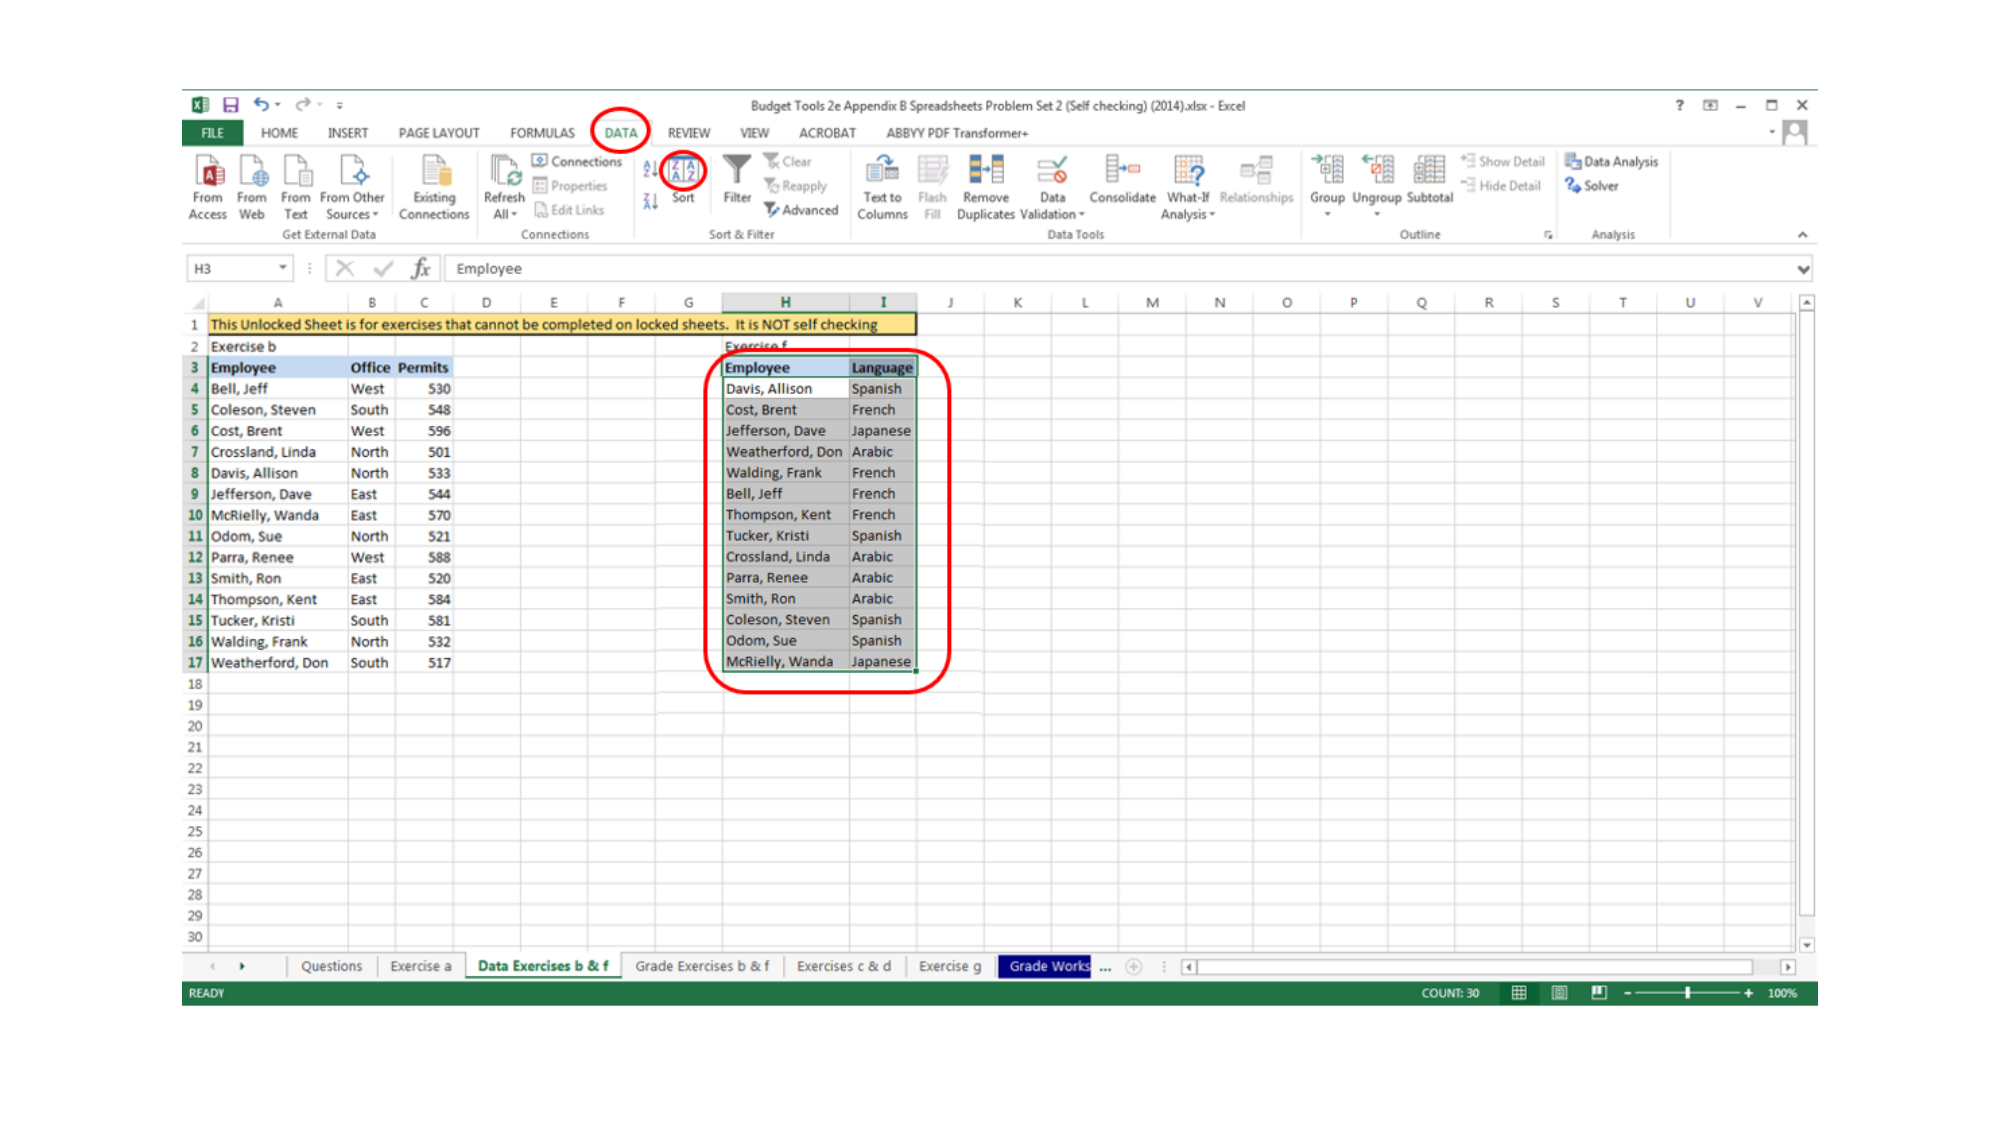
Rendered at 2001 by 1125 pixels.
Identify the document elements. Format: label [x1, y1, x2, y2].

list [182, 88, 1818, 1014]
